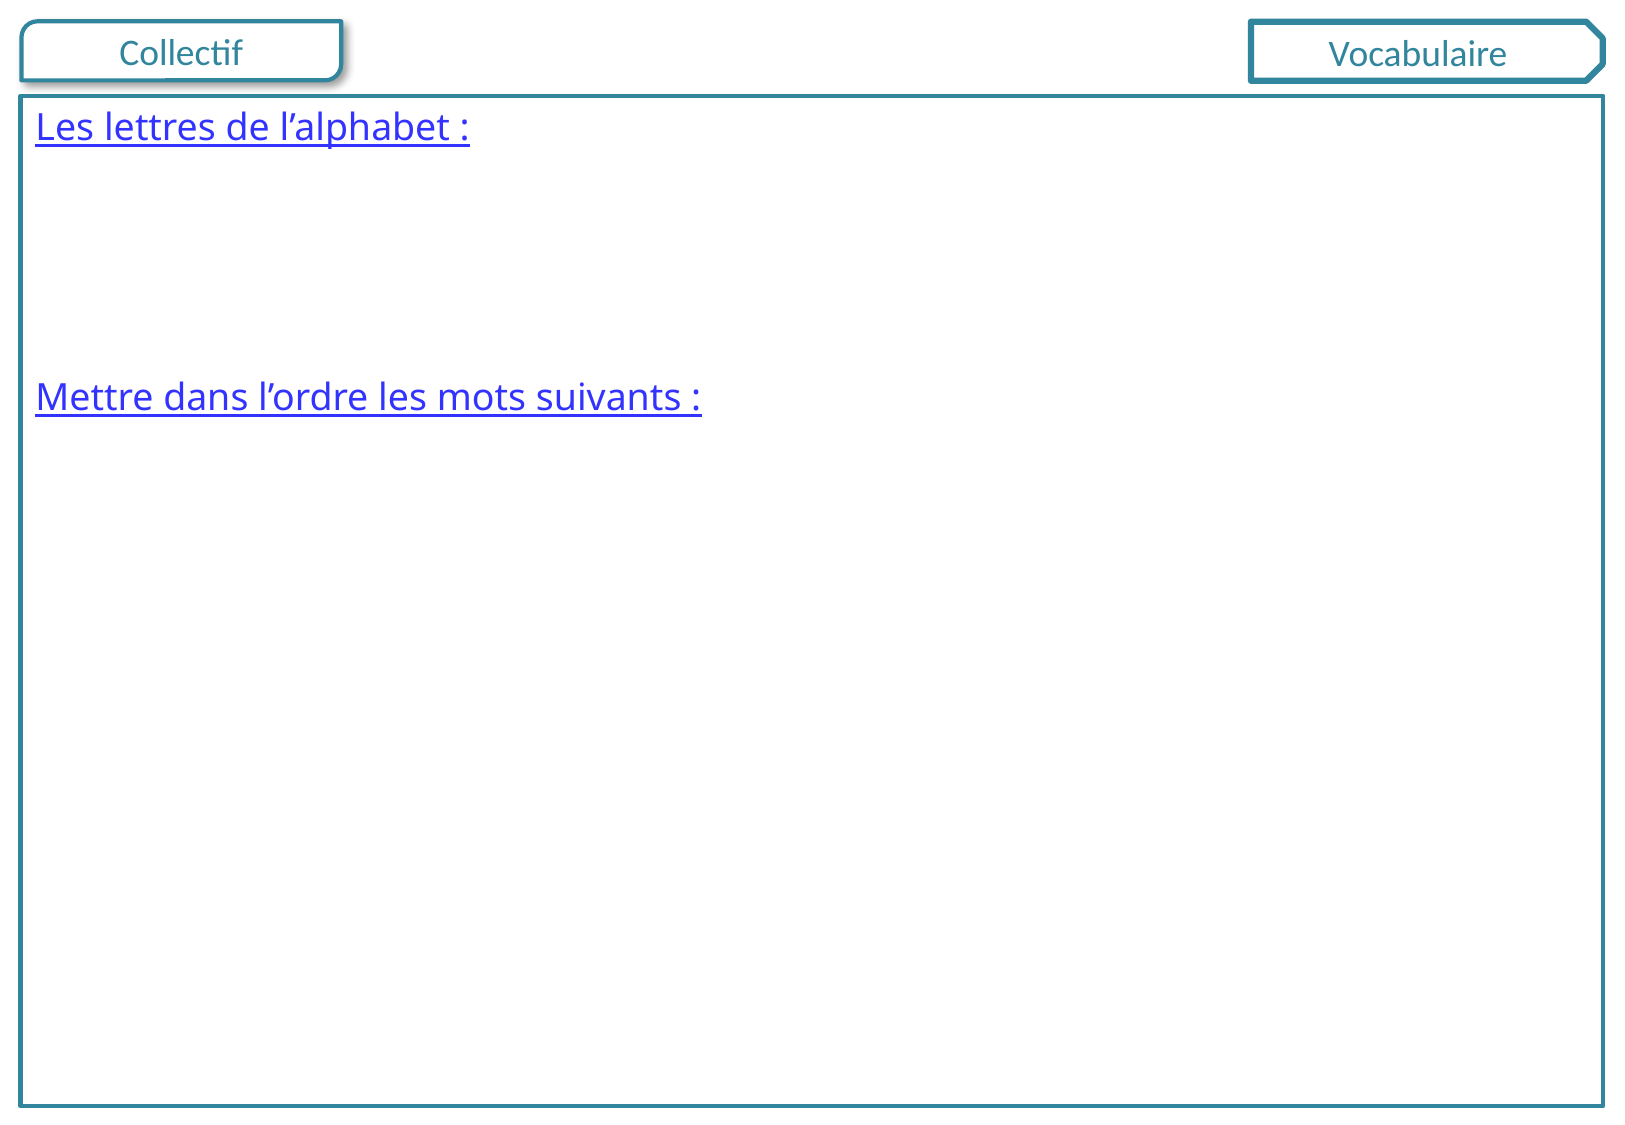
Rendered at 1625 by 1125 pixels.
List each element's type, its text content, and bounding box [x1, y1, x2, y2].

list Vocabulaire [1251, 21, 1585, 81]
list Les lettres de l’alphabet : Mettre dans l’ordre les mots suivants : [18, 94, 1605, 1108]
